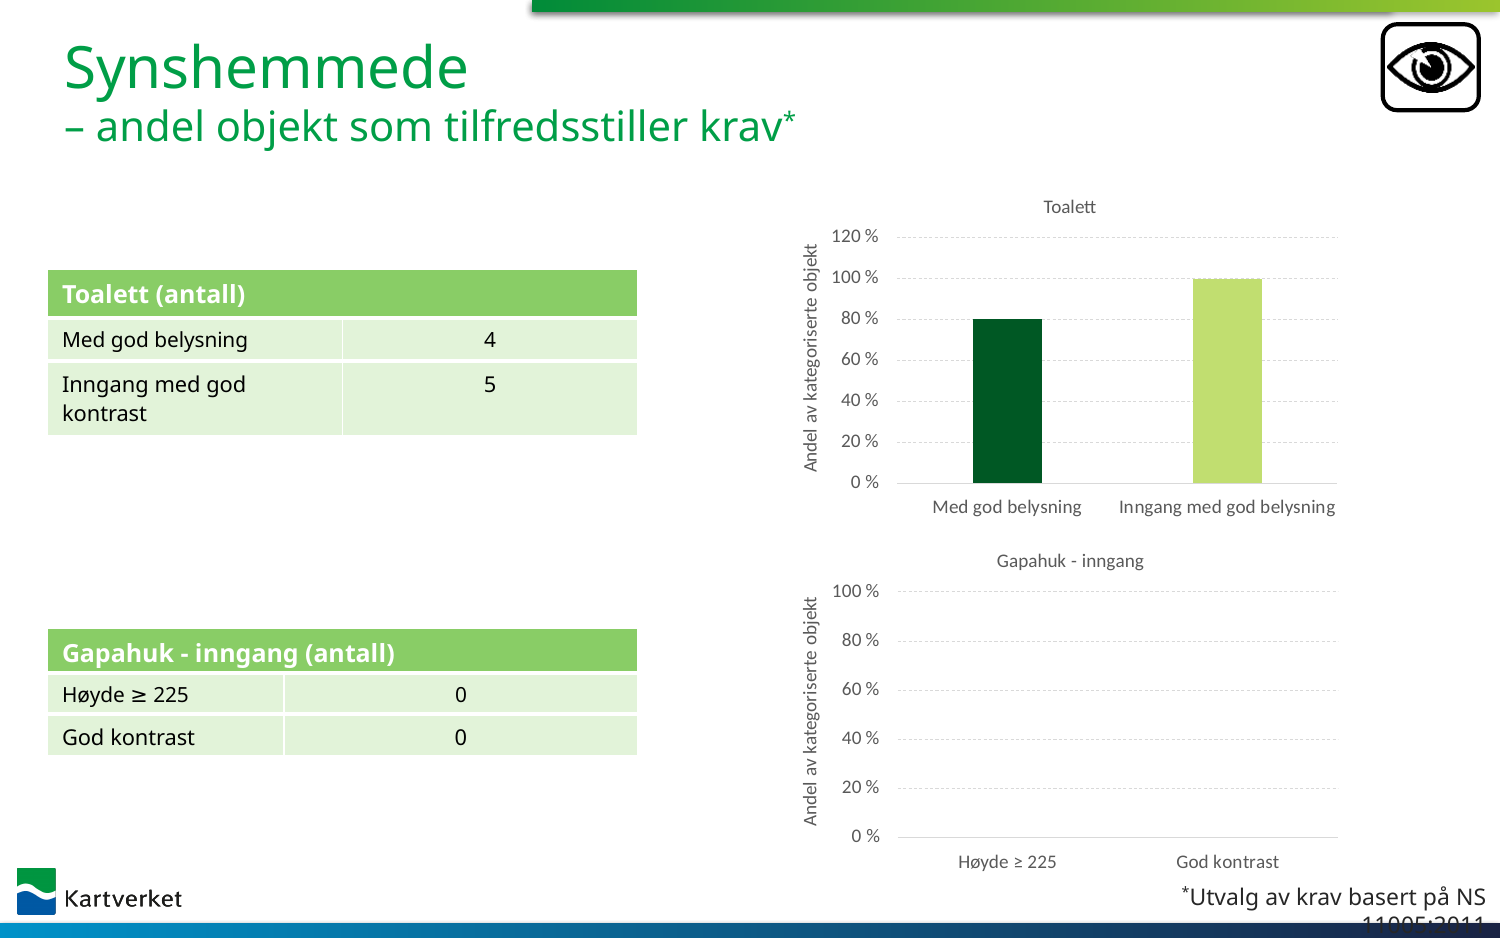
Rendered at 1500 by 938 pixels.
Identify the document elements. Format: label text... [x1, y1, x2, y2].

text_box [1382, 24, 1480, 111]
table_header Toalett (antall) [48, 270, 637, 316]
table_cell Med god belysning [48, 320, 342, 359]
picture [791, 187, 1348, 526]
table_cell 0 [285, 675, 637, 712]
table_header Gapahuk - inngang (antall) [48, 629, 637, 671]
table_cell 5 [343, 363, 637, 435]
table_cell 0 [285, 716, 637, 755]
text_box *Utvalg av krav basert på NS 11005:2011 [1068, 873, 1500, 938]
table_cell Høyde ≥ 225 [48, 675, 283, 712]
table_cell 4 [343, 320, 637, 359]
text_box Synshemmede – andel objekt som tilfredsstiller krav* [49, 24, 1431, 158]
picture [791, 541, 1349, 880]
table_cell God kontrast [48, 716, 283, 755]
table_cell Inngang med god kontrast [48, 363, 342, 435]
